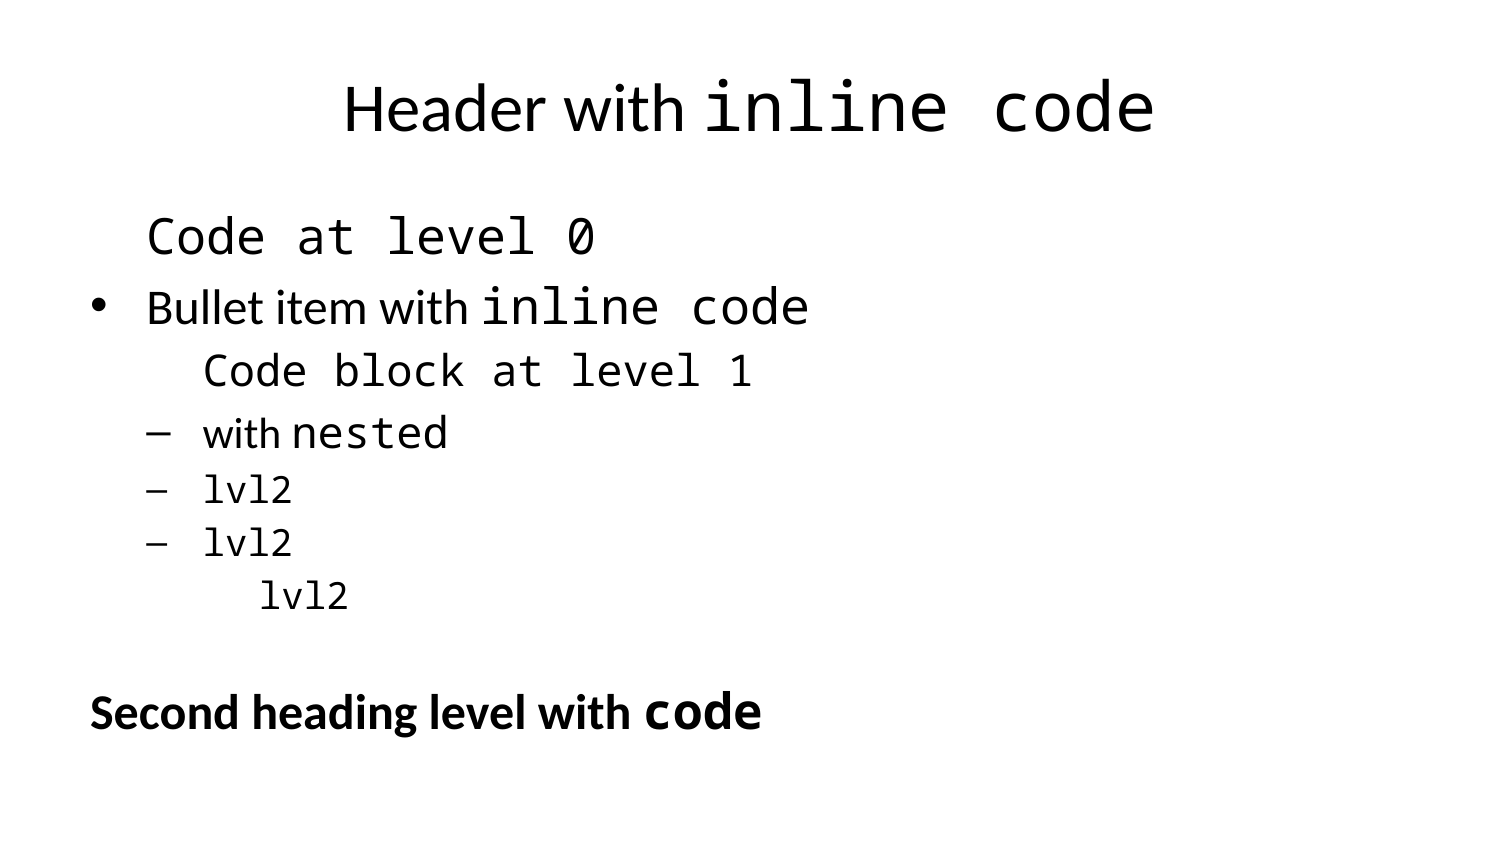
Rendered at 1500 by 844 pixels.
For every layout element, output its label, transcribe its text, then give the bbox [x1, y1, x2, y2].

list Code at level 0 Bullet item with inline code Code block at level 1 with nested lvl2 lvl2 lvl2 Second heading level with code [75, 196, 1425, 754]
title Header with inline code [75, 33, 1425, 175]
